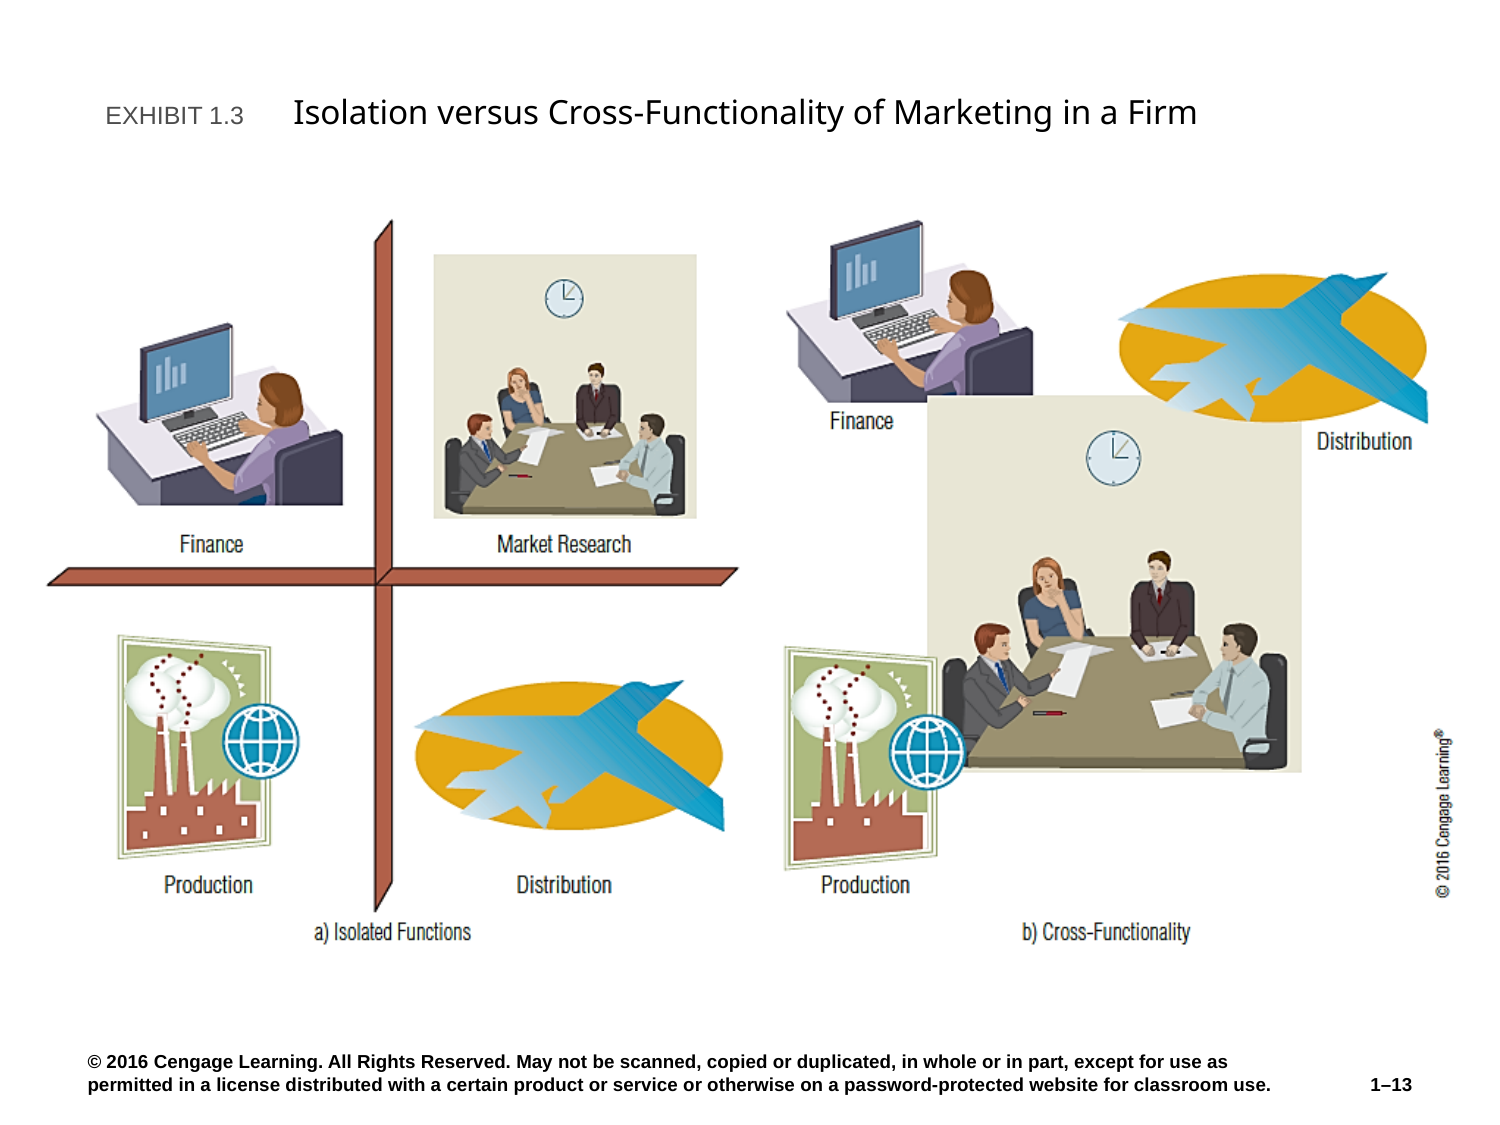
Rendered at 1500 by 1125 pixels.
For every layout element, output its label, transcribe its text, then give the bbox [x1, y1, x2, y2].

picture [35, 211, 1462, 955]
footer © 2016 Cengage Learning. All Rights Reserved. May not be scanned, copied or duplicated, in whole or in part, except for use as permitted in a license distributed with a certain product or service or otherwise on a password-protected website for classroom use. [87, 1057, 1050, 1103]
slide_number 1–13 [1050, 1042, 1413, 1103]
text_box EXHIBIT 1.3 Isolation versus Cross-Functionality of Marketing in a Firm [90, 84, 1407, 139]
